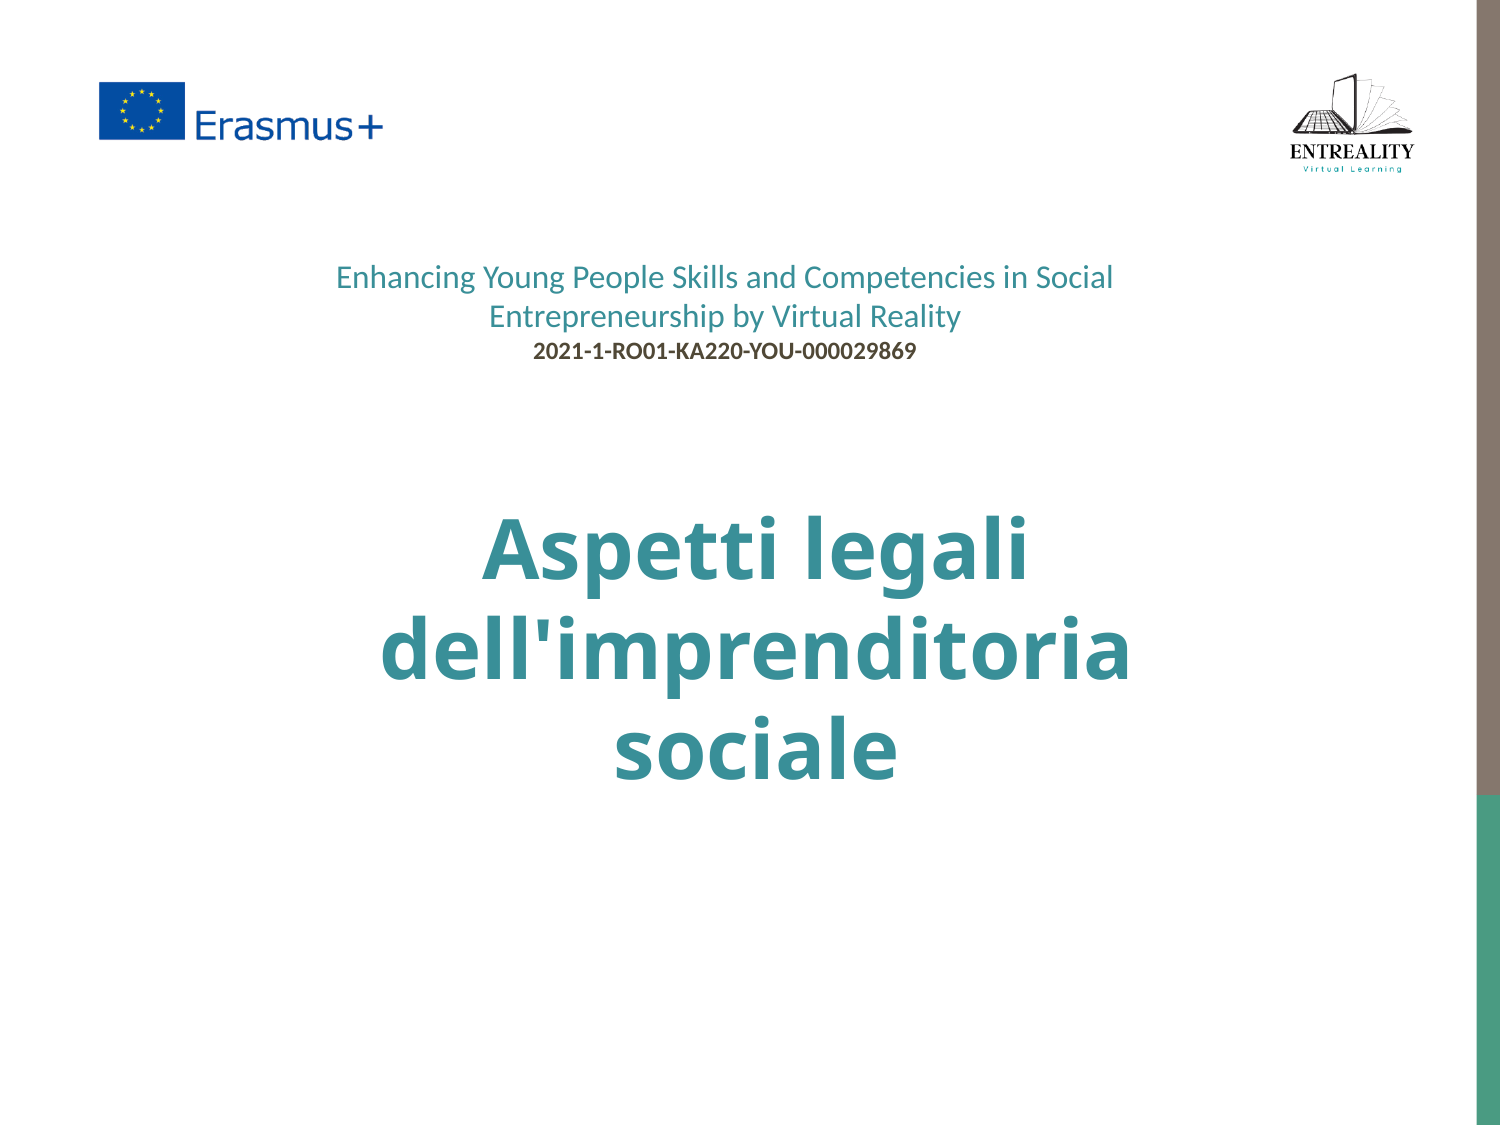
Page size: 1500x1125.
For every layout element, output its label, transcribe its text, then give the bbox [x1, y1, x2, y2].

title Aspetti legali dell'imprenditoria sociale [217, 441, 1297, 851]
text_box Enhancing Young People Skills and Competencies in Social Entrepreneurship by Virtual Reality 2021-1-RO01-KA220-YOU-000029869 [275, 247, 1176, 372]
picture [1246, 17, 1458, 229]
picture [81, 64, 399, 156]
